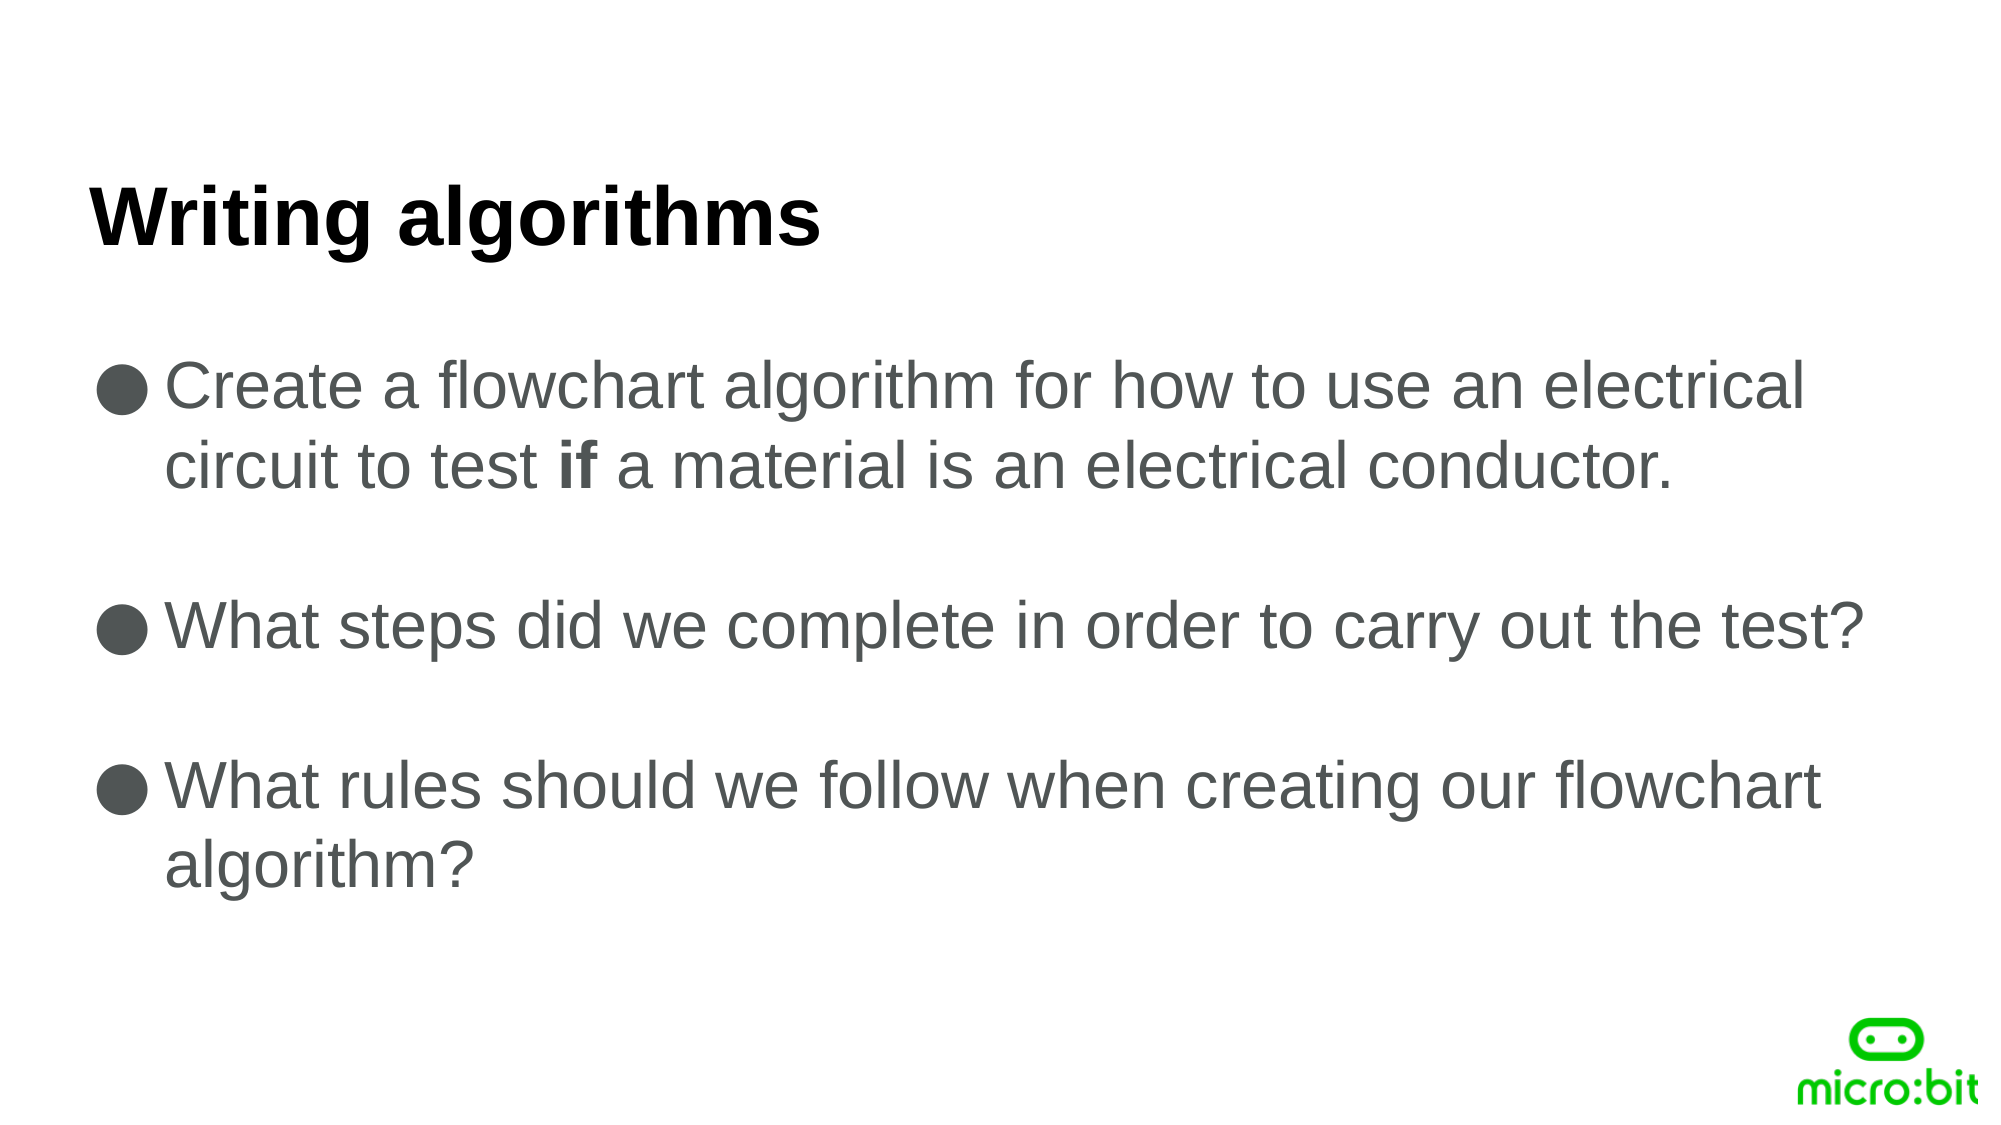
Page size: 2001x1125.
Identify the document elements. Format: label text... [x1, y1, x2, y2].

picture [1797, 1017, 1978, 1106]
text_box Writing algorithms Create a flowchart algorithm for how to use an electrical circuit to test if a material is an electrical conductor. What steps did we complete in order to carry out the test? What rules should we follow when creating our flowchart algorithm? [74, 68, 1926, 892]
